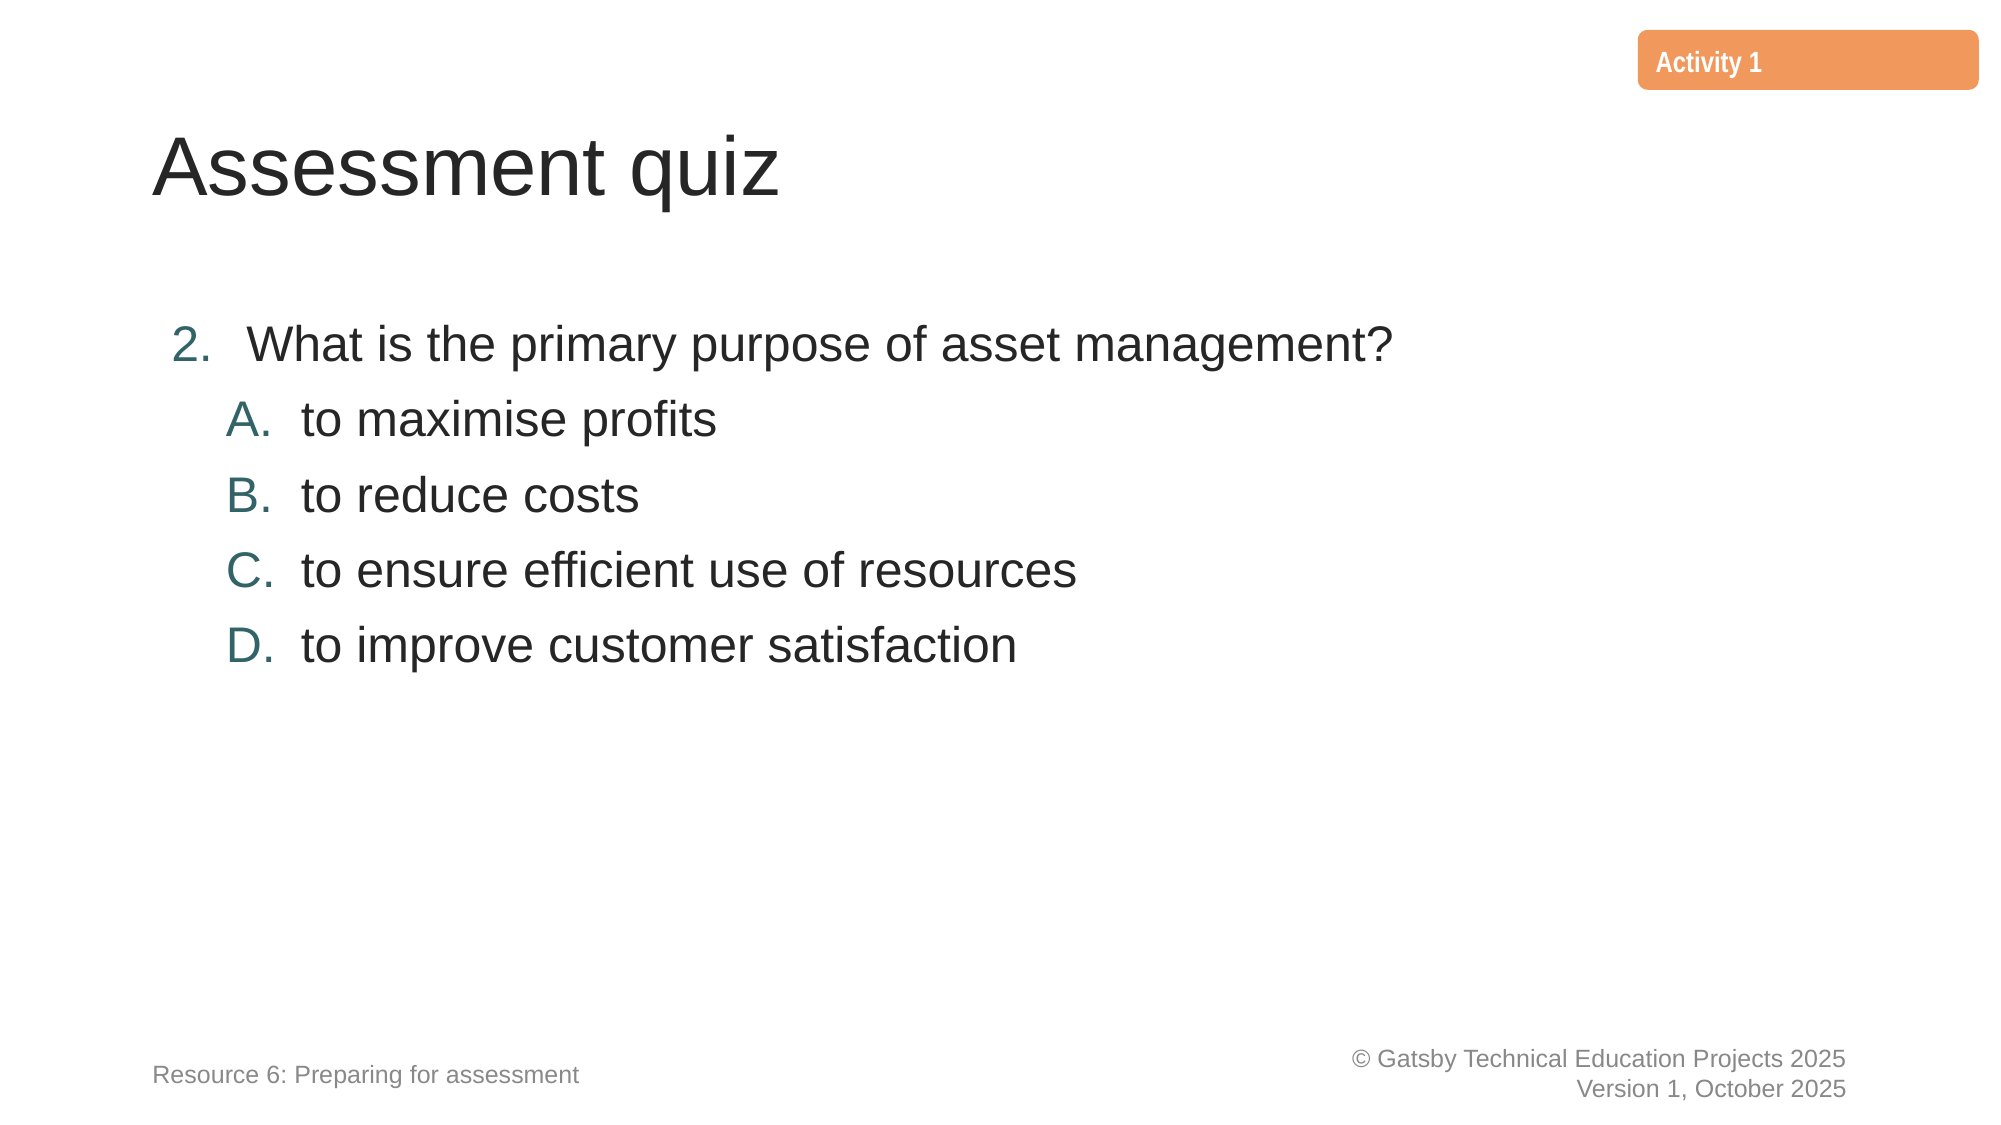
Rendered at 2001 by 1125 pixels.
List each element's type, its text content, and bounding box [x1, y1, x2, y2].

title Assessment quiz [137, 59, 1863, 278]
text_box Activity 1 [1637, 29, 1979, 90]
text_box What is the primary purpose of asset management? to maximise profits to reduce costs to ensure efficient use of resources to improve customer satisfaction [137, 299, 1881, 1014]
list Resource 6: Preparing for assessment [137, 1042, 829, 1103]
